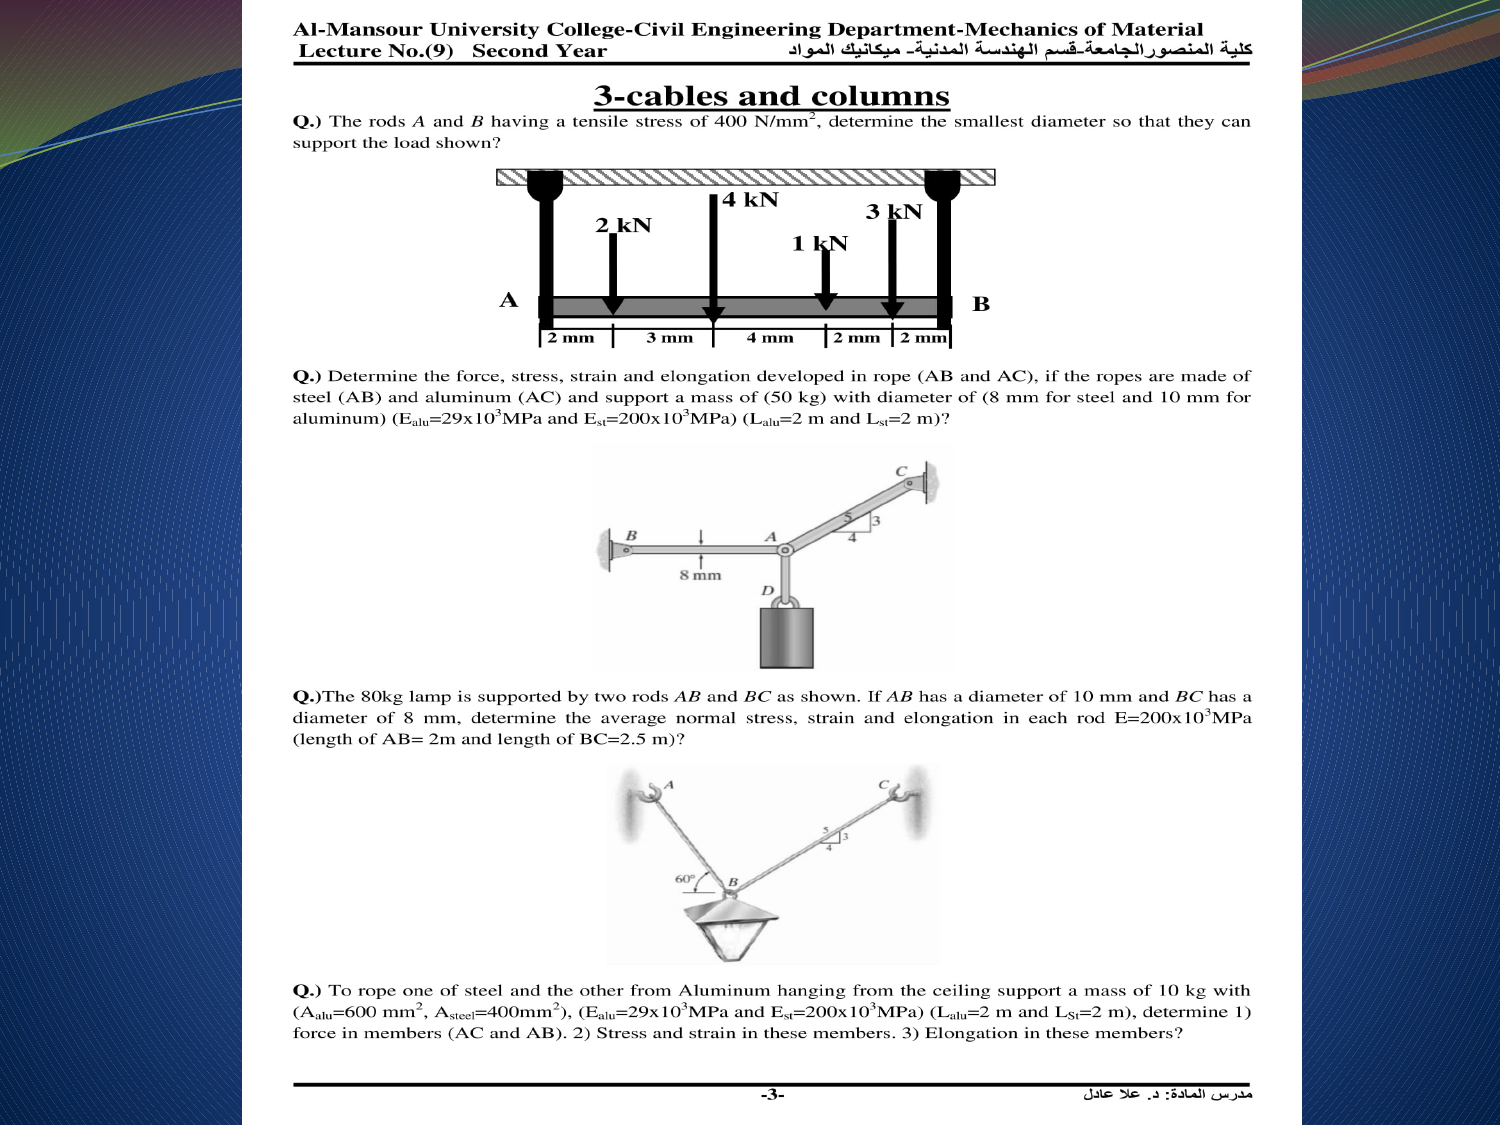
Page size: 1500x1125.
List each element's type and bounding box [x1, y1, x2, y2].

picture [241, 0, 1302, 1125]
